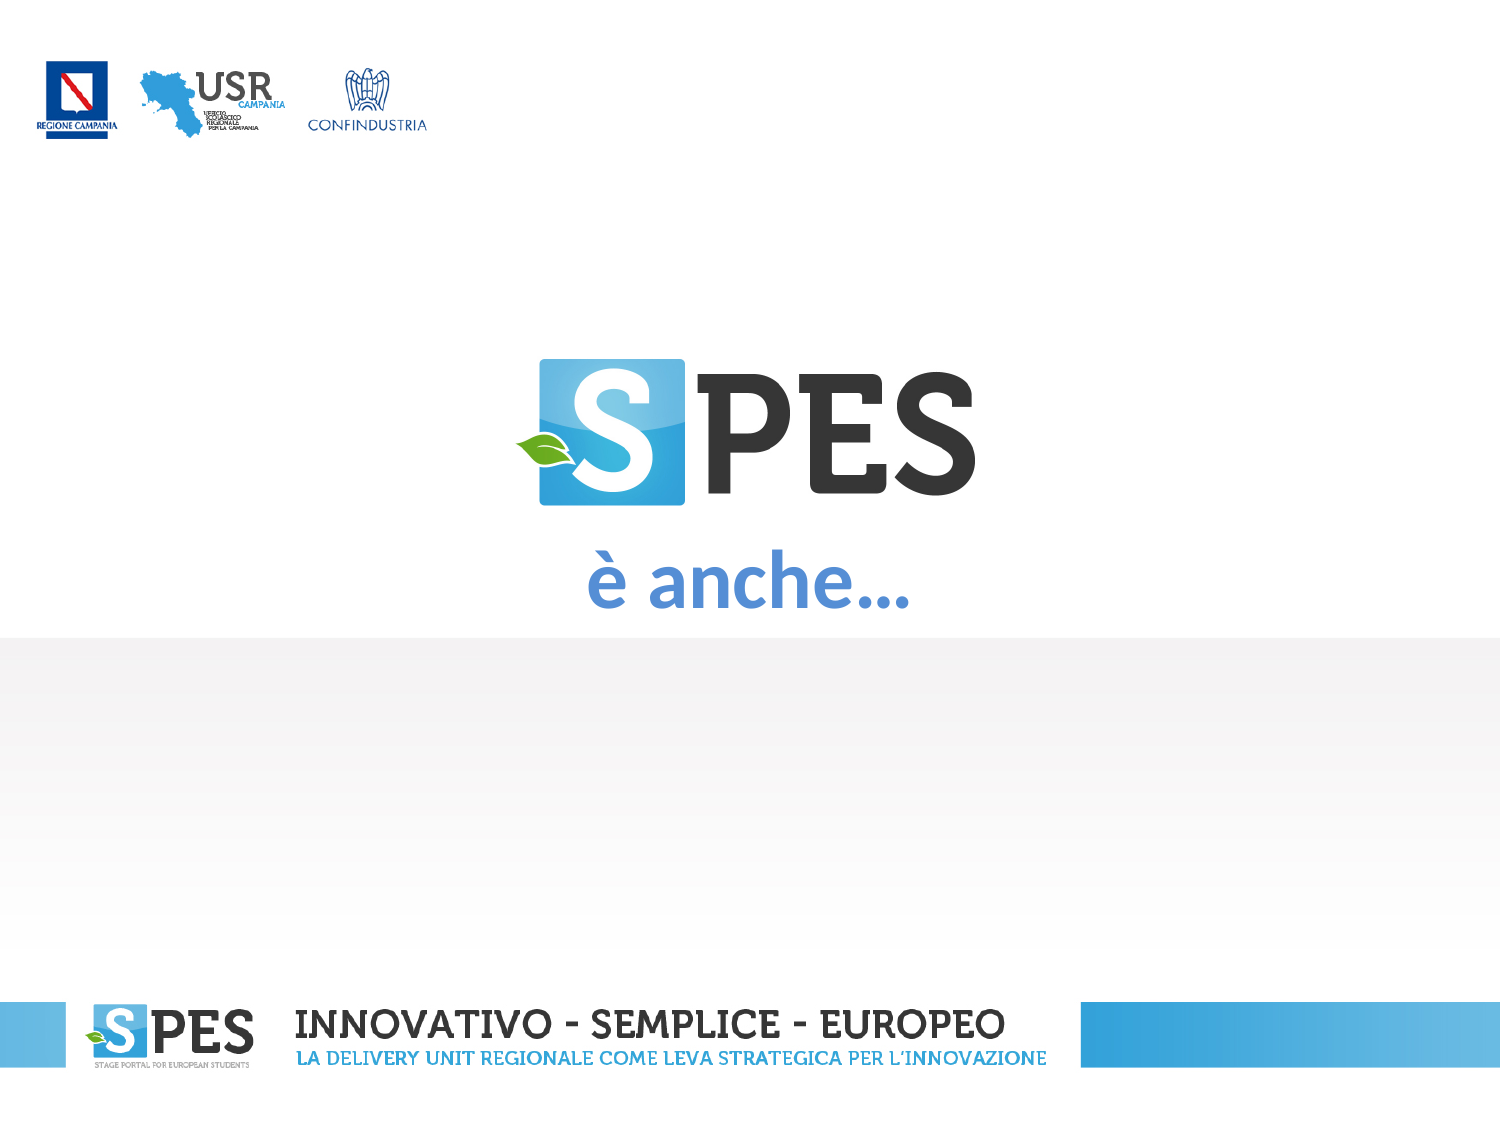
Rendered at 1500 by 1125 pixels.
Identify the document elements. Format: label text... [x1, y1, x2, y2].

picture [0, 32, 1500, 1093]
title è anche… [212, 287, 1288, 763]
